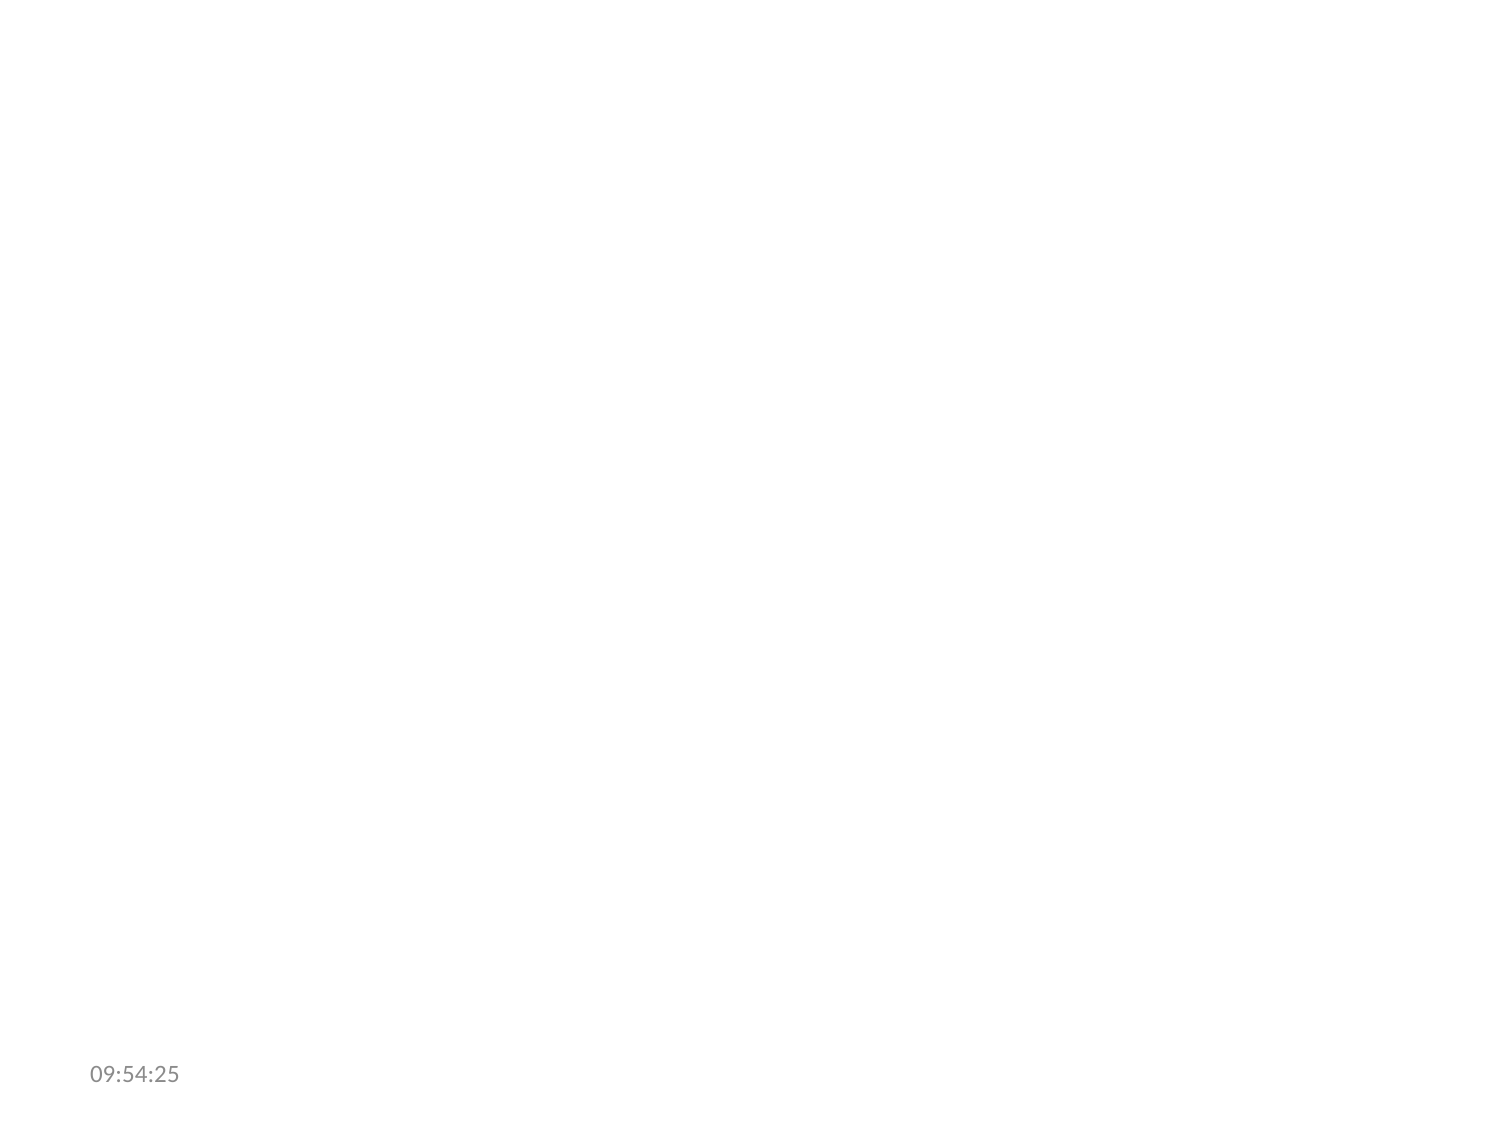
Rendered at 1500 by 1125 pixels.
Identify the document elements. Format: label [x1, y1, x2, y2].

slide_number [75, 1042, 425, 1103]
